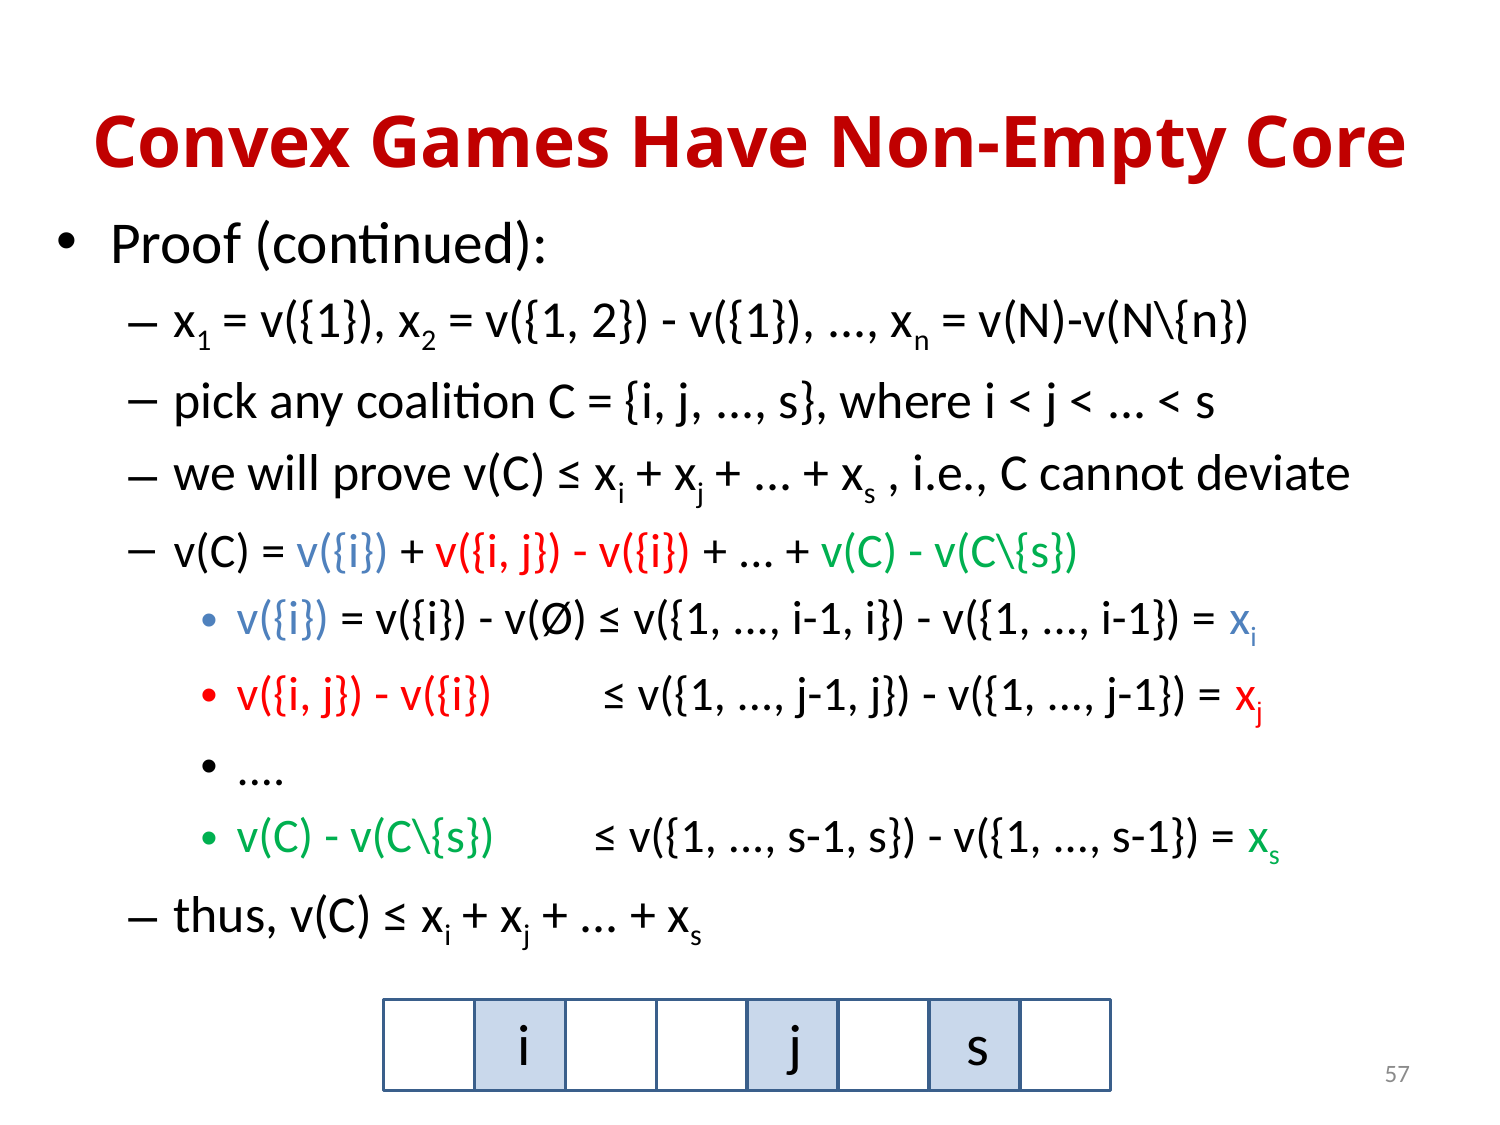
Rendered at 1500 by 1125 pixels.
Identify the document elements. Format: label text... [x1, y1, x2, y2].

title Convex Games Have Non-Empty Core [75, 45, 1425, 196]
slide_number 57 [1074, 1042, 1425, 1103]
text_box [383, 999, 1112, 1091]
list Proof (continued): x1 = v({1}), x2 = v({1, 2}) - v({1}), ..., xn = v(N)-v(N\{n}) pick any coalition C = {i, j, ..., s}, where i < j < ... < s we will prove v(C) ≤ xi + xj + ... + xs , i.e., C cannot deviate v(C) = v({i}) + v({i, j}) - v({i}) + ... + v(C) - v(C\{s}) v({i}) = v({i}) - v(Ø) ≤ v({1, ..., i-1, i}) - v({1, ..., i-1}) = xi v({i, j}) - v({i}) ≤ v({1, ..., j-1, j}) - v({1, ..., j-1}) = xj .... v(C) - v(C\{s}) ≤ v({1, ..., s-1, s}) - v({1, ..., s-1}) = xs thus, v(C) ≤ xi + xj + ... + xs [41, 196, 1471, 965]
